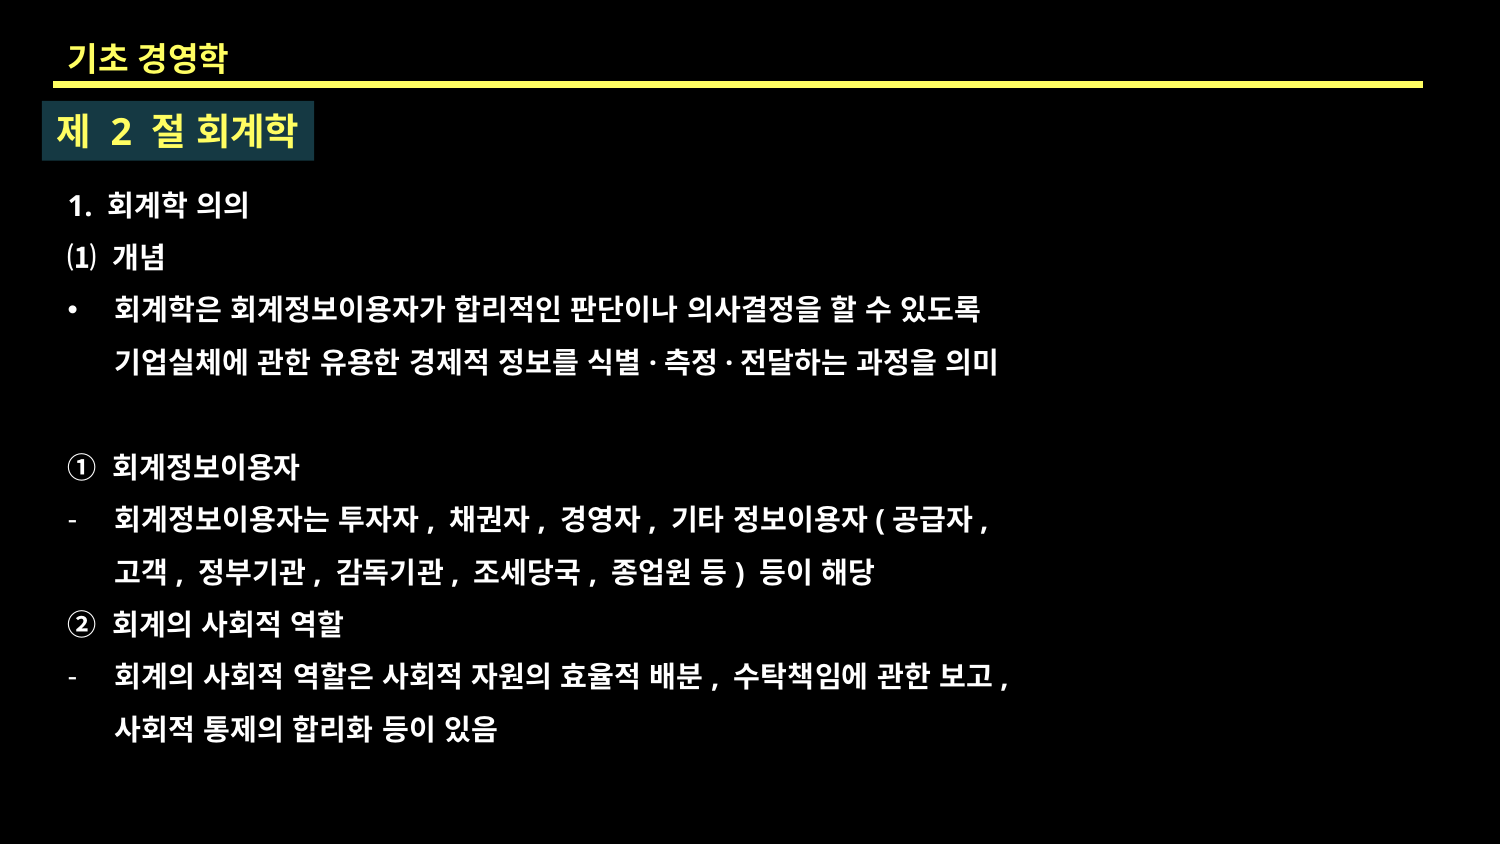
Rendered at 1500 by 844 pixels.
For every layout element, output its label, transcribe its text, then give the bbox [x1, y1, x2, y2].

text_box 제 2 절 회계학 [41, 100, 315, 161]
text_box 1. 회계학 의의 ⑴ 개념 회계학은 회계정보이용자가 합리적인 판단이나 의사결정을 할 수 있도록 기업실체에 관한 유용한 경제적 정보를 식별·측정·전달하는 과정을 의미 ① 회계정보이용자 회계정보이용자는 투자자, 채권자, 경영자, 기타 정보이용자(공급자, 고객, 정부기관, 감독기관, 조세당국, 종업원 등) 등이 해당 ② 회계의 사회적 역할 회계의 사회적 역할은 사회적 자원의 효율적 배분, 수탁책임에 관한 보고, 사회적 통제의 합리화 등이 있음 [53, 161, 1046, 806]
picture [52, 102, 97, 145]
